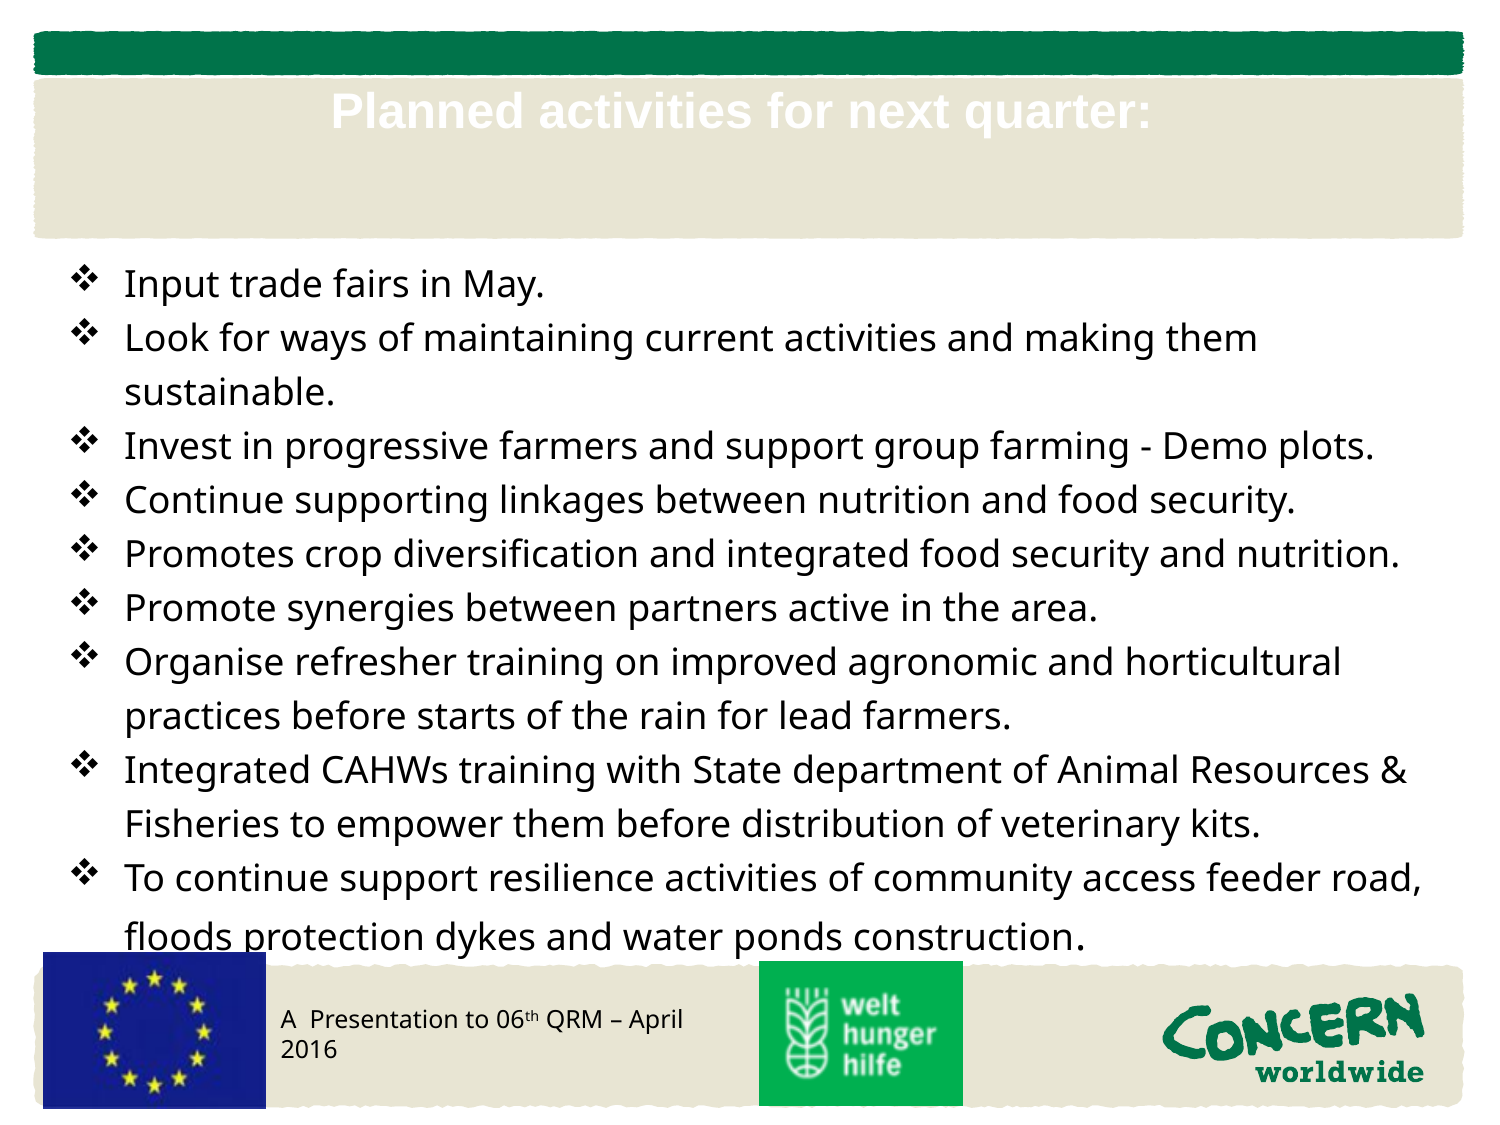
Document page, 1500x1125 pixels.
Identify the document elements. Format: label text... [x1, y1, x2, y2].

picture [759, 961, 963, 1106]
list Input trade fairs in May. Look for ways of maintaining current activities and making them sustainable. Invest in progressive farmers and support group farming - Demo plots. Continue supporting linkages between nutrition and food security. Promotes crop diversification and integrated food security and nutrition. Promote synergies between partners active in the area. Organise refresher training on improved agronomic and horticultural practices before starts of the rain for lead farmers. Integrated CAHWs training with State department of Animal Resources & Fisheries to empower them before distribution of veterinary kits. To continue support resilience activities of community access feeder road, floods protection dykes and water ponds construction. [53, 243, 1459, 976]
text_box A Presentation to 06th QRM – April 2016 [270, 996, 754, 1072]
picture [43, 952, 267, 1109]
title Planned activities for next quarter: [75, 45, 1424, 173]
